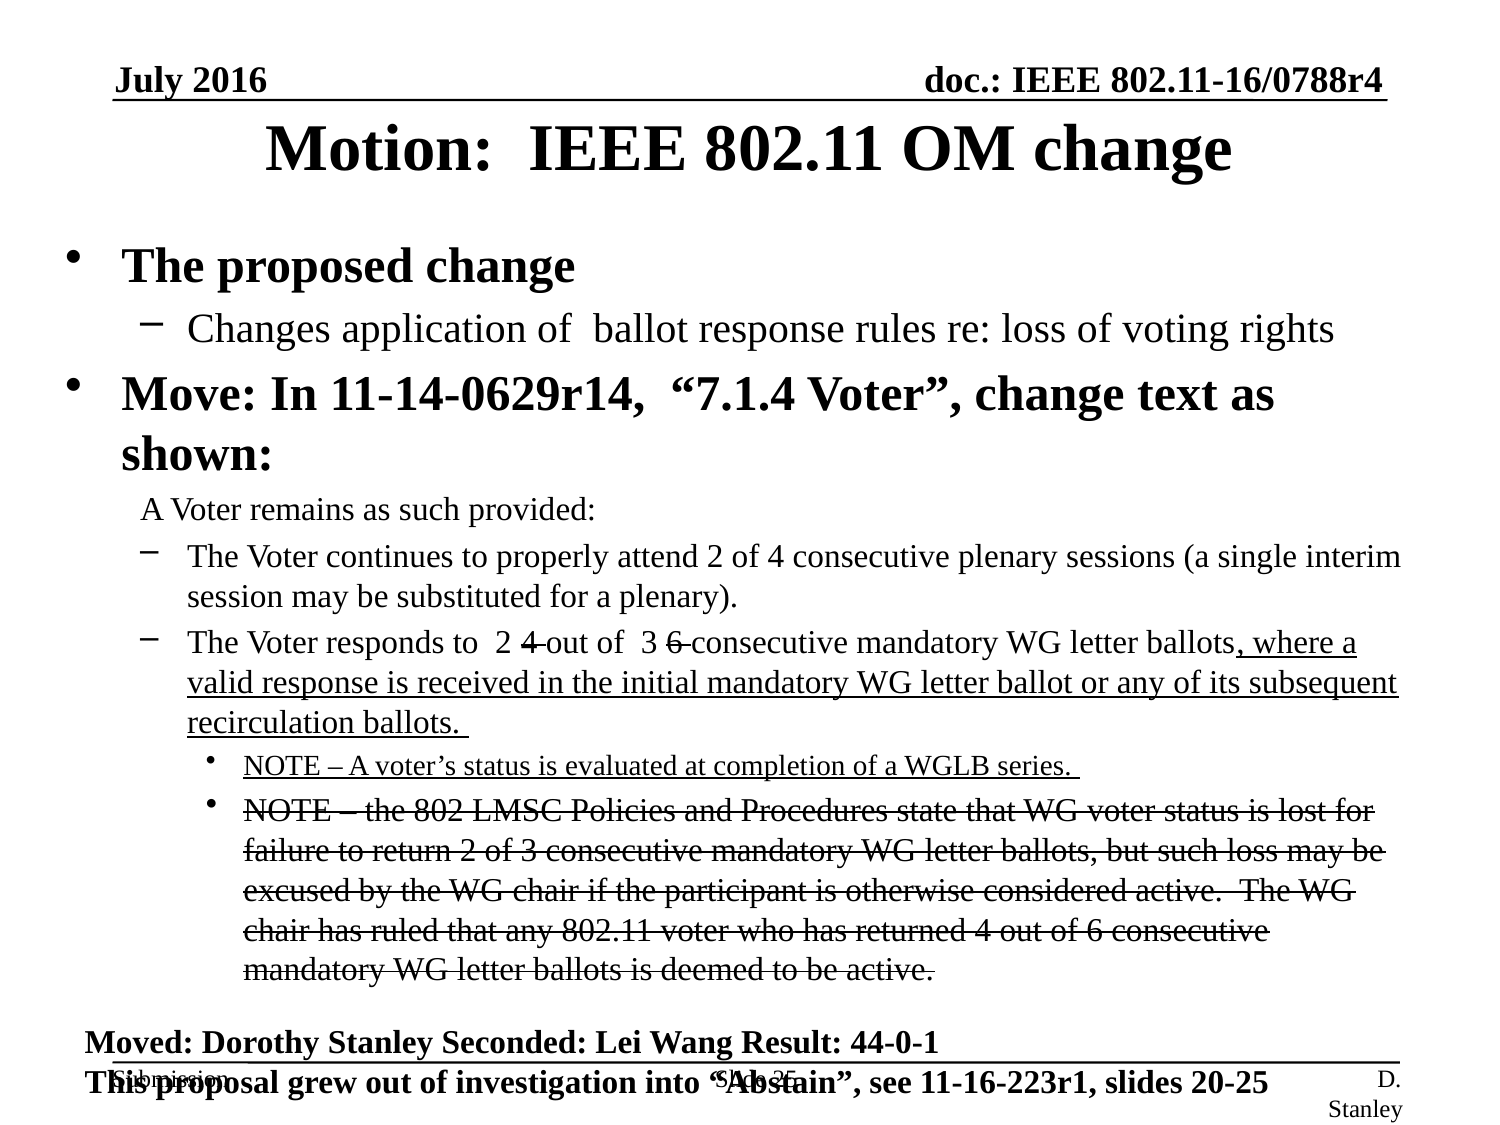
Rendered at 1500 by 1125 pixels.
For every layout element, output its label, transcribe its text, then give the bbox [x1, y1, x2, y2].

text_box Moved: Dorothy Stanley Seconded: Lei Wang Result: 44-0-1 This proposal grew out of investigation into “Abstain”, see 11-16-223r1, slides 20-25 [69, 1012, 1286, 1107]
title Motion: IEEE 802.11 OM change [112, 75, 1388, 213]
footer D. Stanley, HP Enterprise [1324, 1061, 1402, 1093]
list The proposed change Changes application of ballot response rules re: loss of voting rights Move: In 11-14-0629r14, “7.1.4 Voter”, change text as shown: A Voter remains as such provided: The Voter continues to properly attend 2 of 4 consecutive plenary sessions (a single interim session may be substituted for a plenary). The Voter responds to 2 4 out of 3 6 consecutive mandatory WG letter ballots, where a valid response is received in the initial mandatory WG letter ballot or any of its subsequent recirculation ballots. NOTE – A voter’s status is evaluated at completion of a WGLB series. NOTE – the 802 LMSC Policies and Procedures state that WG voter status is lost for failure to return 2 of 3 consecutive mandatory WG letter ballots, but such loss may be excused by the WG chair if the participant is otherwise considered active. The WG chair has ruled that any 802.11 voter who has returned 4 out of 6 consecutive mandatory WG letter ballots is deemed to be active. [50, 224, 1425, 975]
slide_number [114, 54, 374, 101]
